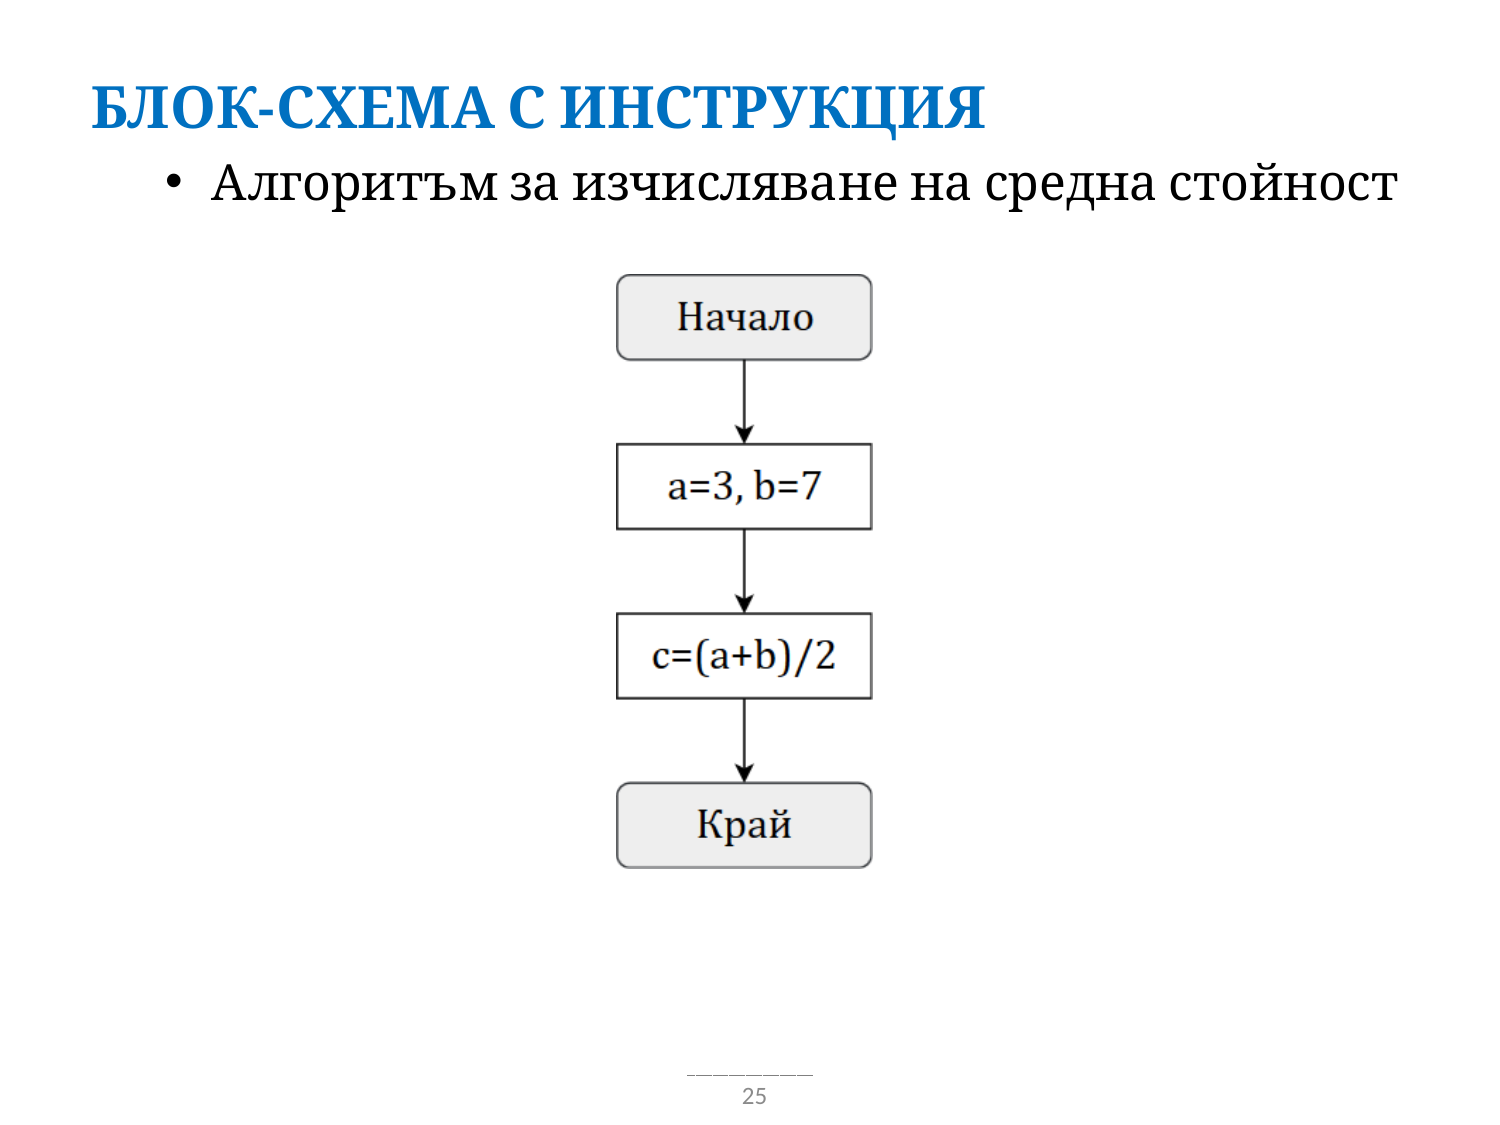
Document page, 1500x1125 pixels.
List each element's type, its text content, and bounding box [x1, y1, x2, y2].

list Блок-схема с инструкция Алгоритъм за изчисляване на средна стойност [75, 62, 1450, 1063]
slide_number 25 [579, 1065, 930, 1125]
picture [616, 274, 873, 869]
